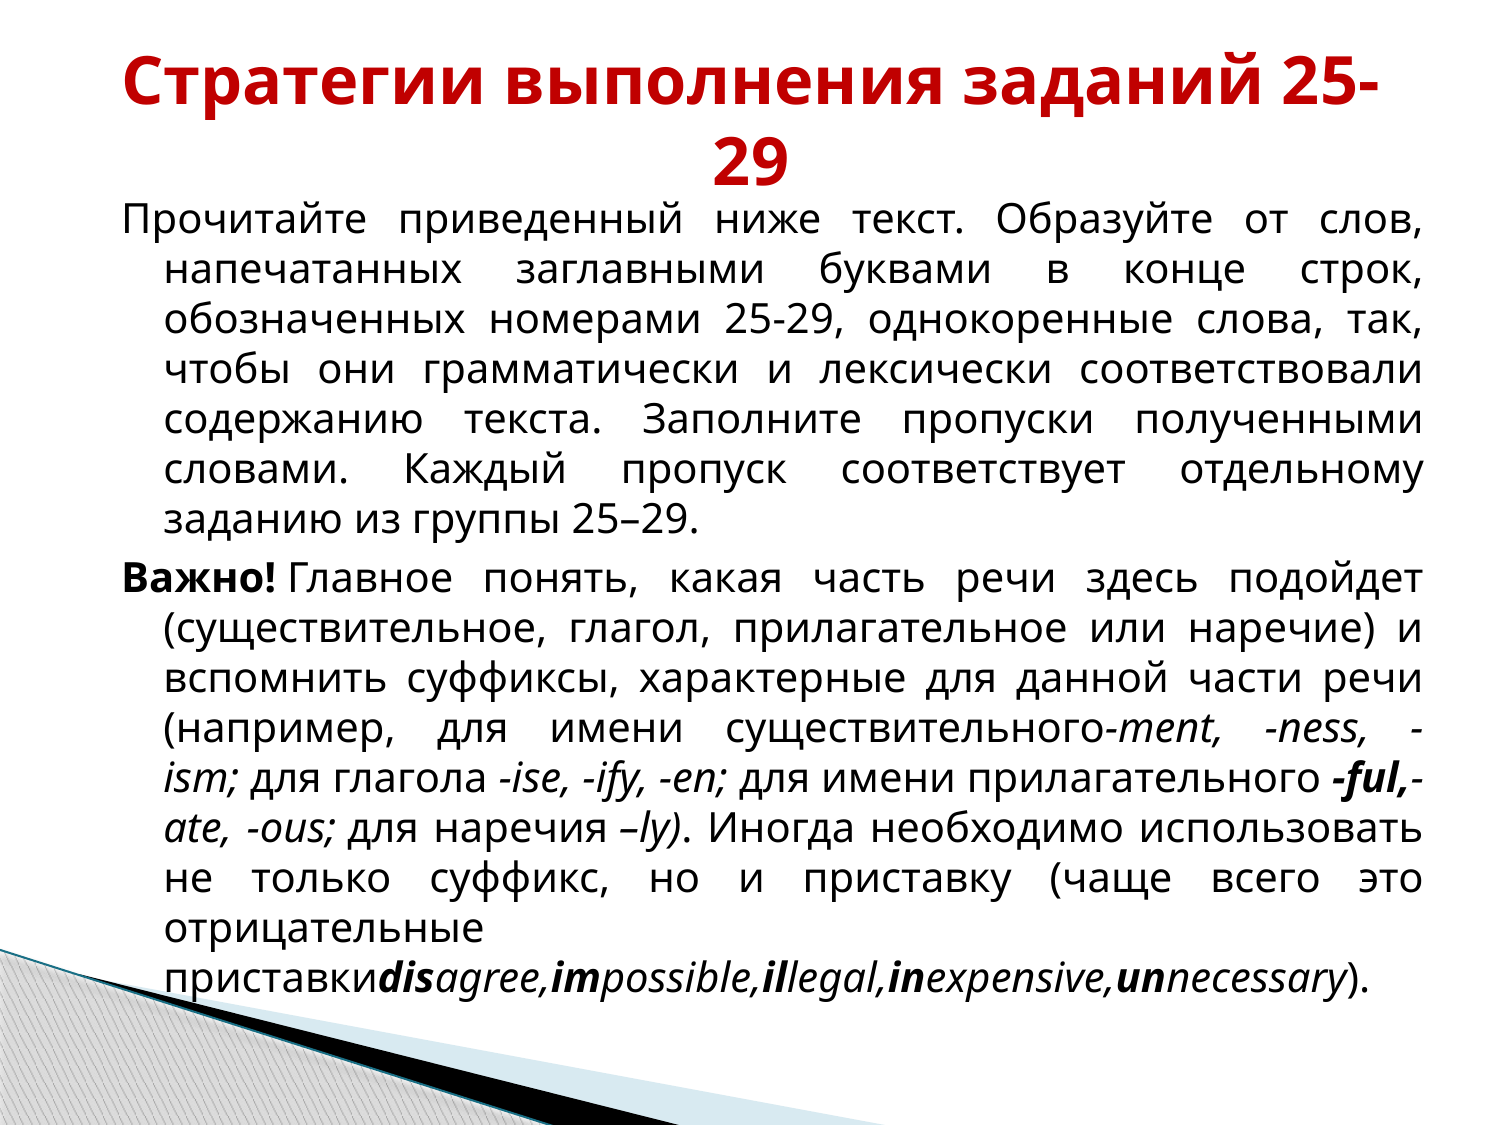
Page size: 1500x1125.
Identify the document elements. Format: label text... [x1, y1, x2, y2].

title Стратегии выполнения заданий 25-29 [76, 42, 1425, 194]
list Прочитайте приведенный ниже текст. Образуйте от слов, напечатанных заглавными буквами в конце строк, обозначенных номерами 25-29, однокоренные слова, так, чтобы они грамматически и лексически соответствовали содержанию текста. Заполните пропуски полученными словами. Каждый пропуск соответствует отдельному заданию из группы 25–29. Важно! Главное понять, какая часть речи здесь подойдет (существительное, глагол, прилагательное или наречие) и вспомнить суффиксы, характерные для данной части речи (например, для имени существительного-ment, -ness, -ism; для глагола -ise, -ify, -en; для имени прилагательного -ful,-ate, -ous; для наречия –ly). Иногда необходимо использовать не только суффикс, но и приставку (чаще всего это отрицательные приставкиdisagree,impossible,illegal,inexpensive,unnecessary). [88, 184, 1439, 927]
